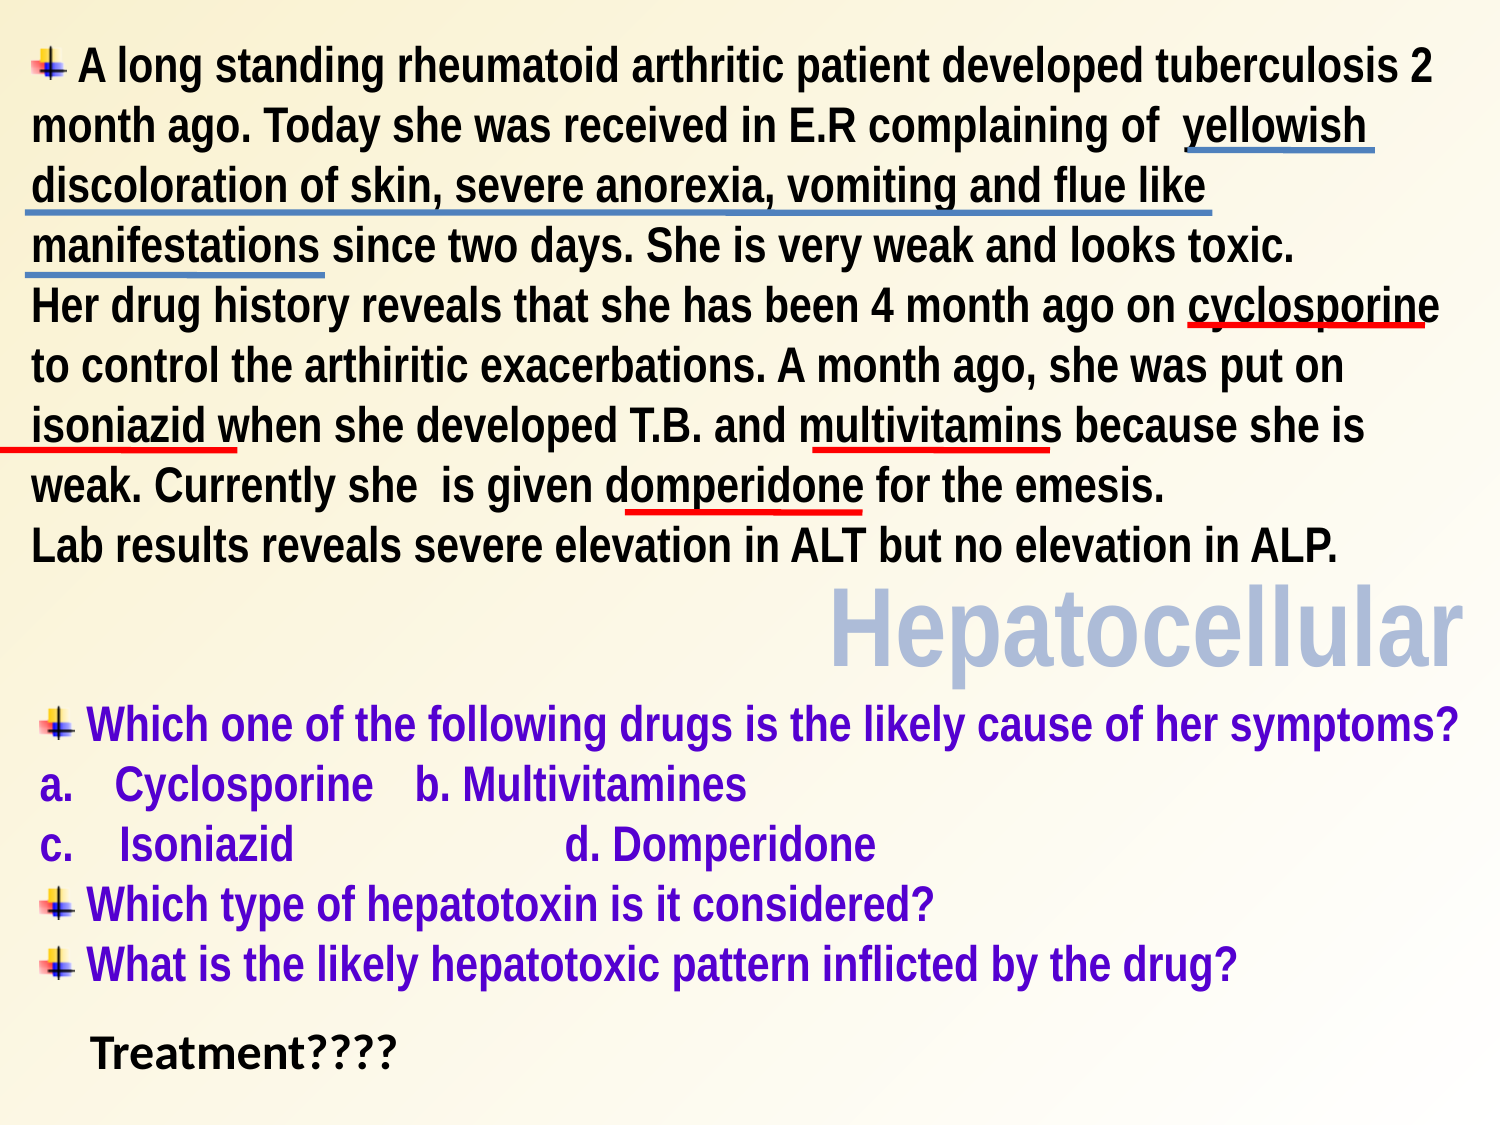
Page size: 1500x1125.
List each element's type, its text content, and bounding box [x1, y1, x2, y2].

text_box Hepatocellular [813, 546, 1480, 697]
picture [39, 704, 75, 740]
text_box Which one of the following drugs is the likely cause of her symptoms? Cyclosporine b. Multivitamines c. Isoniazid d. Domperidone Which type of hepatotoxin is it considered? What is the likely hepatotoxic pattern inflicted by the drug? [24, 624, 1500, 999]
text_box Treatment???? [75, 1011, 500, 1087]
text_box A long standing rheumatoid arthritic patient developed tuberculosis 2 month ago. Today she was received in E.R complaining of yellowish discoloration of skin, severe anorexia, vomiting and flue like manifestations since two days. She is very weak and looks toxic. Her drug history reveals that she has been 4 month ago on cyclosporine to control the arthiritic exacerbations. A month ago, she was put on isoniazid when she developed T.B. and multivitamins because she is weak. Currently she is given domperidone for the emesis. Lab results reveals severe elevation in ALT but no elevation in ALP. [16, 24, 1467, 580]
picture [39, 944, 75, 980]
picture [31, 44, 67, 80]
picture [39, 884, 75, 920]
